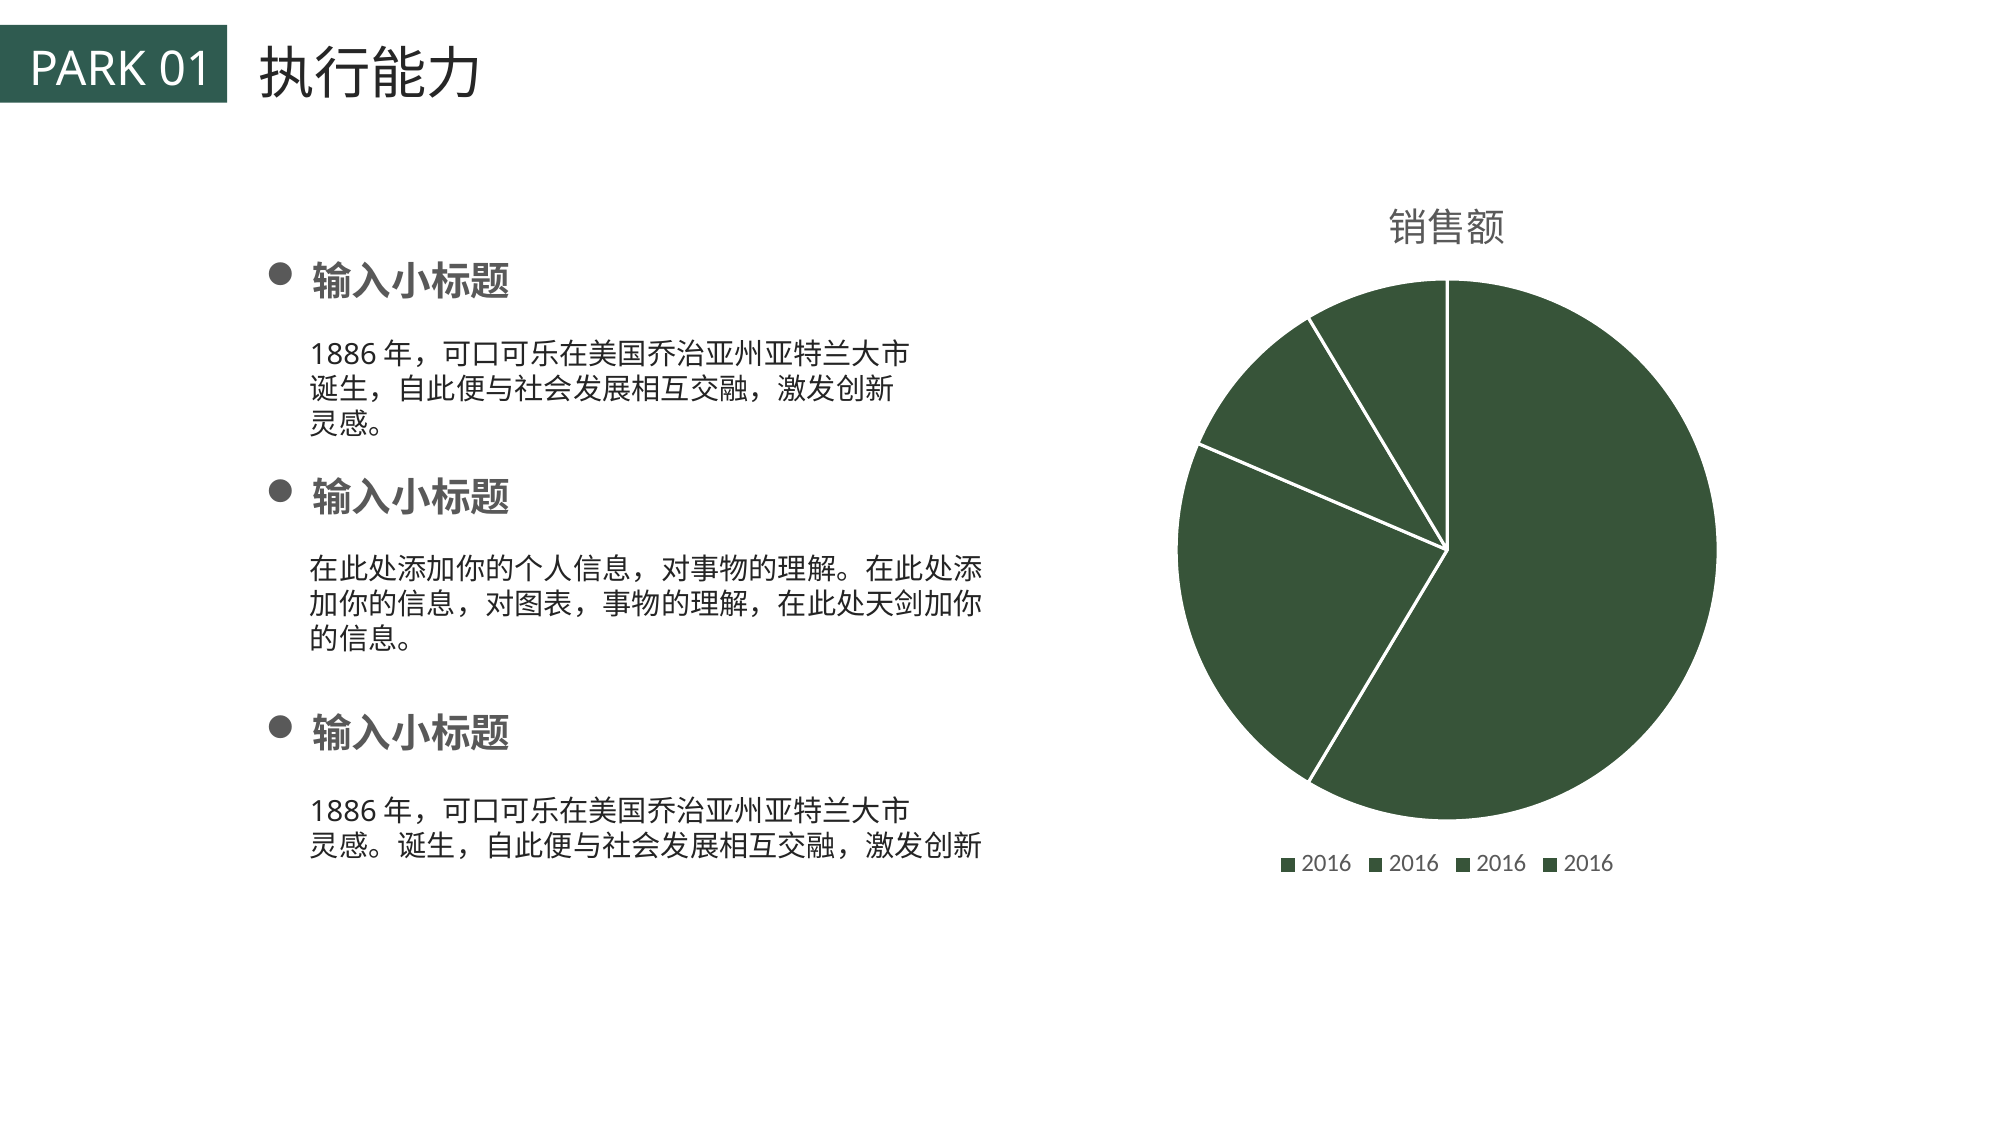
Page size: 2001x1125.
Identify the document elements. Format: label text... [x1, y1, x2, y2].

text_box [250, 700, 1007, 908]
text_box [250, 464, 1007, 666]
text_box 执行能力 [238, 14, 504, 115]
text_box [250, 248, 1007, 451]
chart [1055, 162, 1839, 884]
